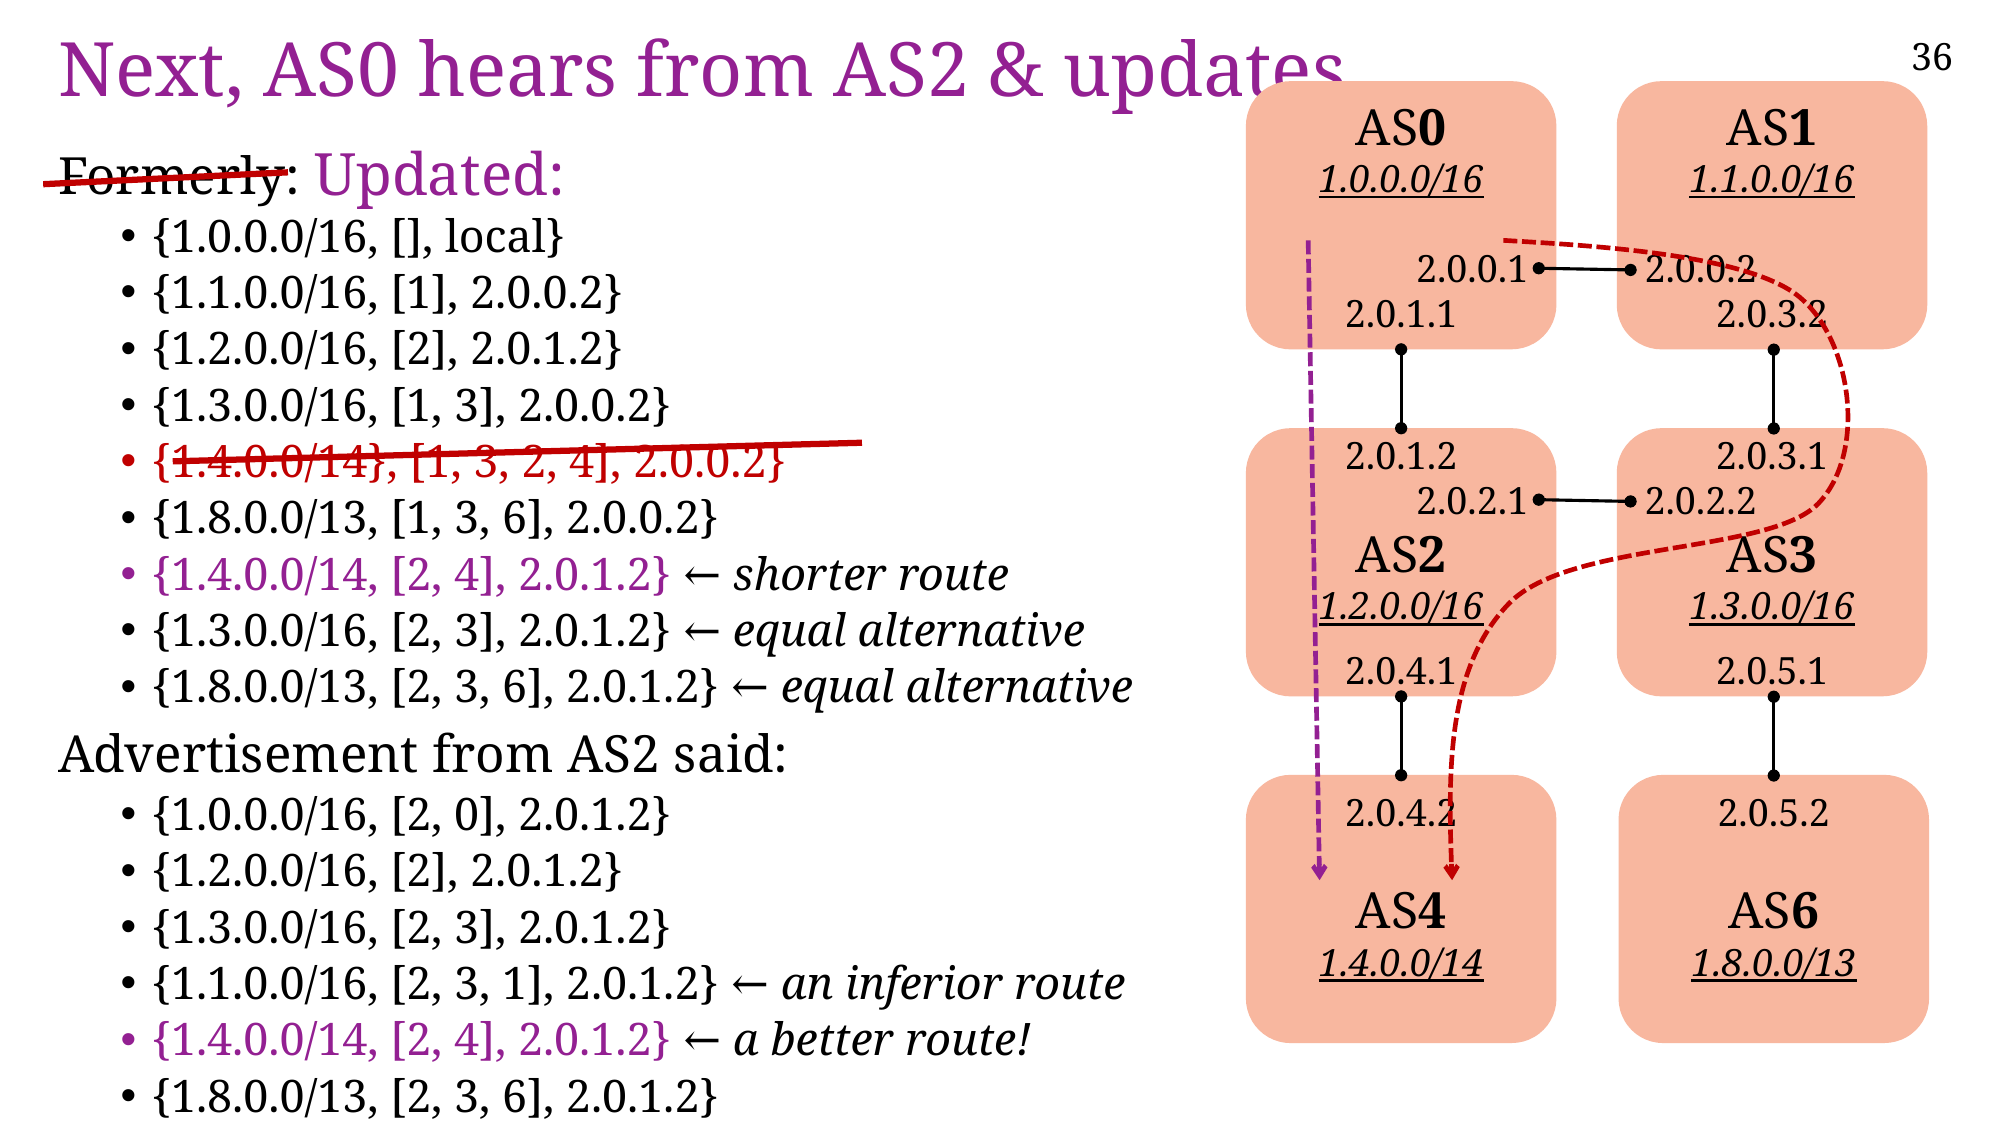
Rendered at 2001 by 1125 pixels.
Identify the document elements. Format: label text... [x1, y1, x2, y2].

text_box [1308, 240, 1320, 881]
text_box Updated: [299, 129, 606, 215]
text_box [43, 172, 288, 185]
list Formerly: {1.0.0.0/16, [], local} {1.1.0.0/16, [1], 2.0.0.2} {1.2.0.0/16, [2], 2.0.1.2} {1.3.0.0/16, [1, 3], 2.0.0.2} {1.4.0.0/14}, [1, 3, 2, 4], 2.0.0.2} {1.8.0.0/13, [1, 3, 6], 2.0.0.2} {1.4.0.0/14, [2, 4], 2.0.1.2} ← shorter route {1.3.0.0/16, [2, 3], 2.0.1.2} ← equal alternative {1.8.0.0/13, [2, 3, 6], 2.0.1.2} ← equal alternative Advertisement from AS2 said: {1.0.0.0/16, [2, 0], 2.0.1.2} {1.2.0.0/16, [2], 2.0.1.2} {1.3.0.0/16, [2, 3], 2.0.1.2} {1.1.0.0/16, [2, 3, 1], 2.0.1.2} ← an inferior route {1.4.0.0/14, [2, 4], 2.0.1.2} ← a better route! {1.8.0.0/13, [2, 3, 6], 2.0.1.2} [43, 142, 1259, 1125]
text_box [1245, 81, 1930, 1044]
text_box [172, 442, 863, 462]
title Next, AS0 hears from AS2 & updates [43, 25, 1953, 119]
